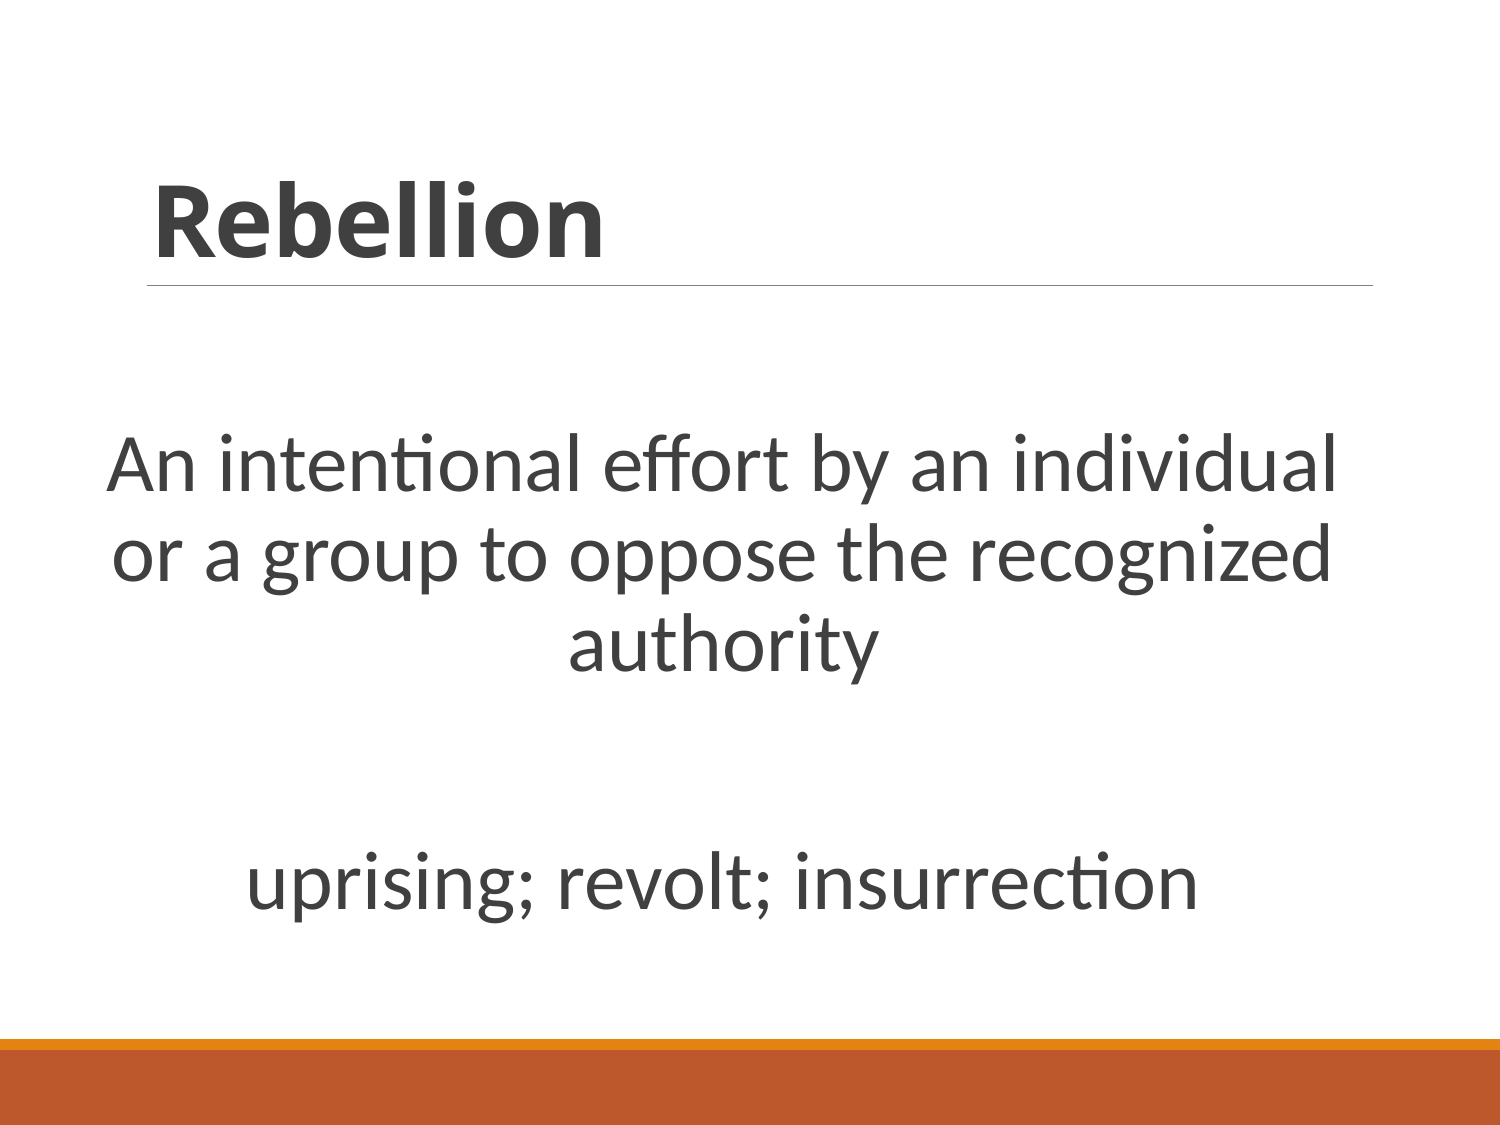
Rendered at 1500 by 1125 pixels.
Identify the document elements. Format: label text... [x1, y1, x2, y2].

list An intentional effort by an individual or a group to oppose the recognized authority uprising; revolt; insurrection [75, 412, 1373, 1043]
title Rebellion [135, 47, 1373, 285]
